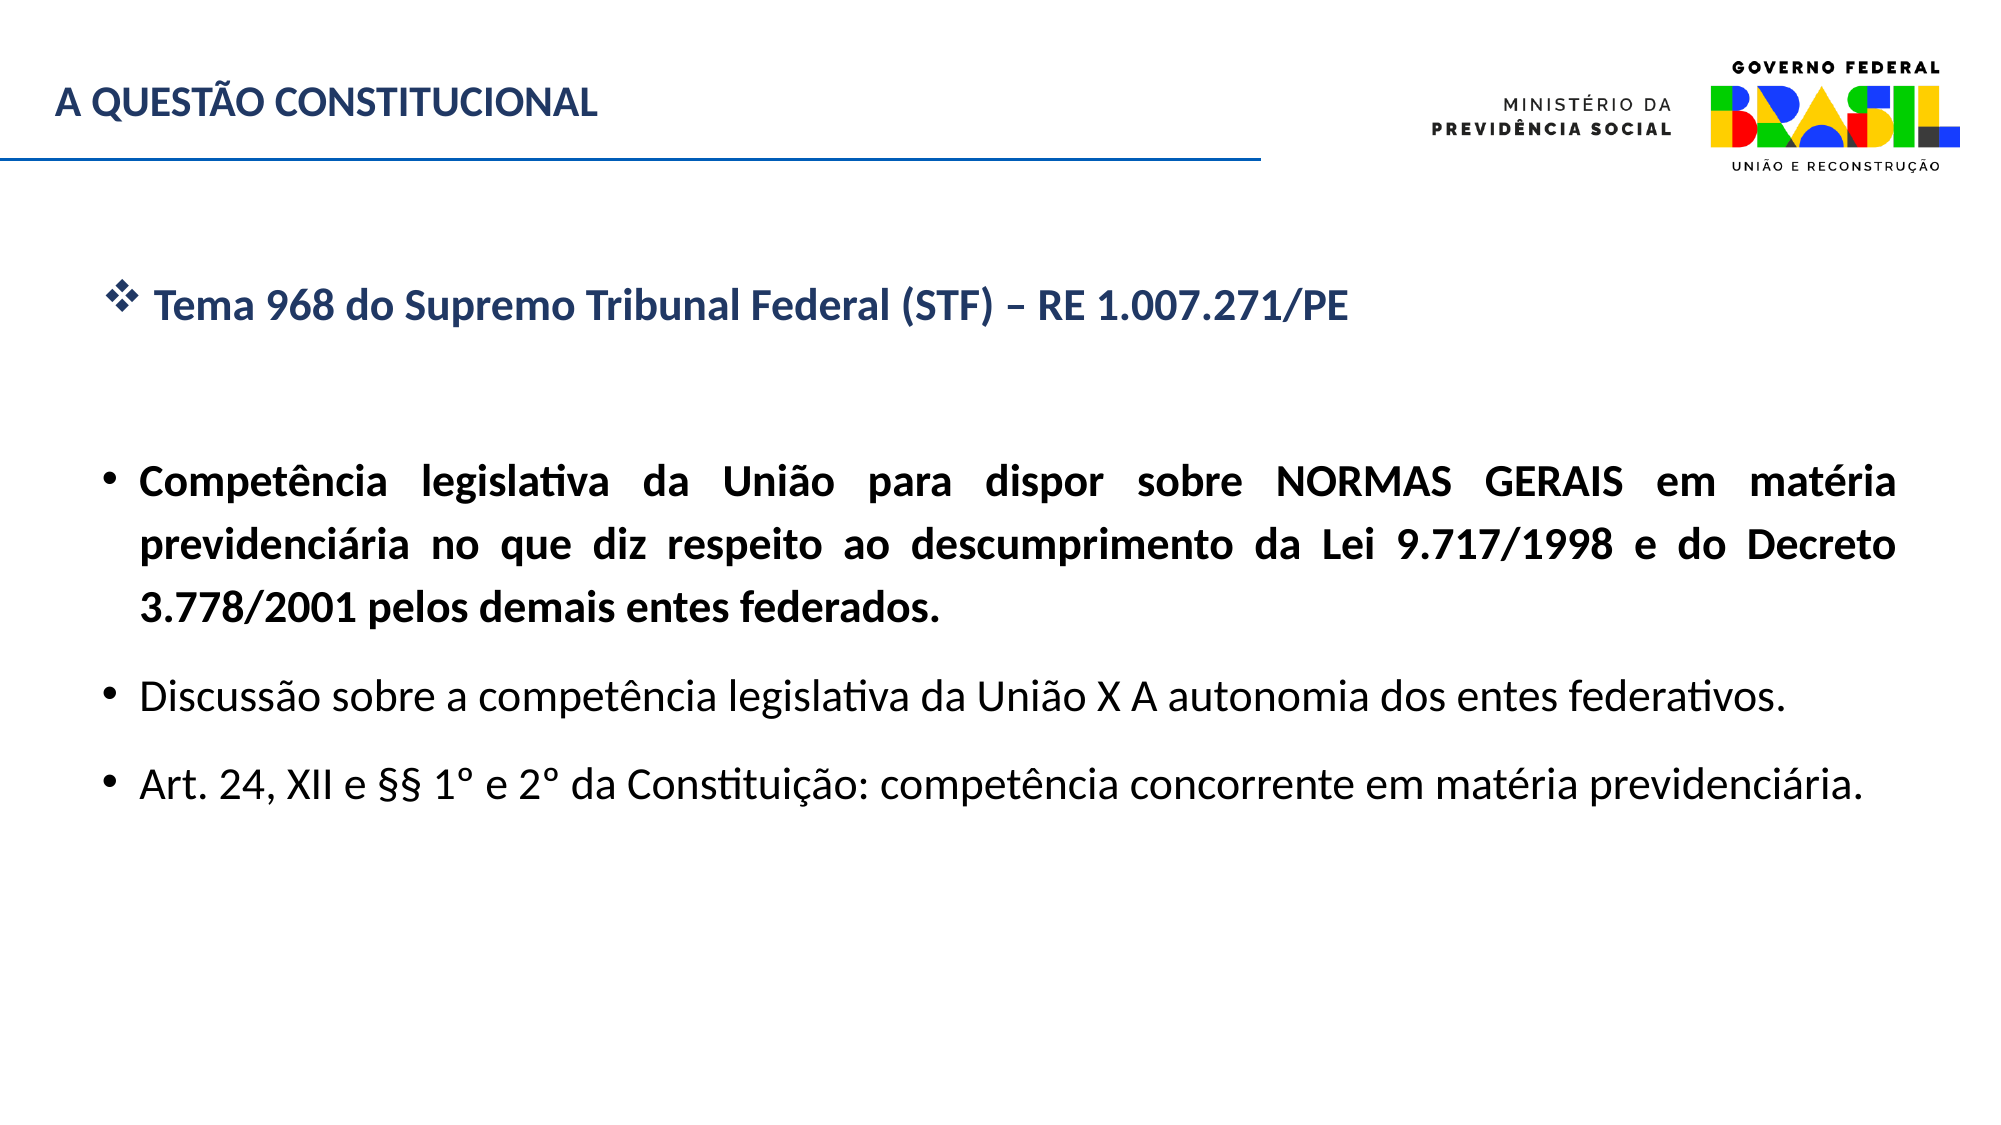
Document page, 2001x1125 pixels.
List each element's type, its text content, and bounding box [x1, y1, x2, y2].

picture [1431, 61, 1960, 173]
text_box A questão constitucional [40, 39, 1134, 150]
list Tema 968 do Supremo Tribunal Federal (STF) – RE 1.007.271/PE Competência legislativa da União para dispor sobre NORMAS GERAIS em matéria previdenciária no que diz respeito ao descumprimento da Lei 9.717/1998 e do Decreto 3.778/2001 pelos demais entes federados. Discussão sobre a competência legislativa da União X A autonomia dos entes federativos. Art. 24, XII e §§ 1º e 2º da Constituição: competência concorrente em matéria previdenciária. [86, 258, 1914, 922]
